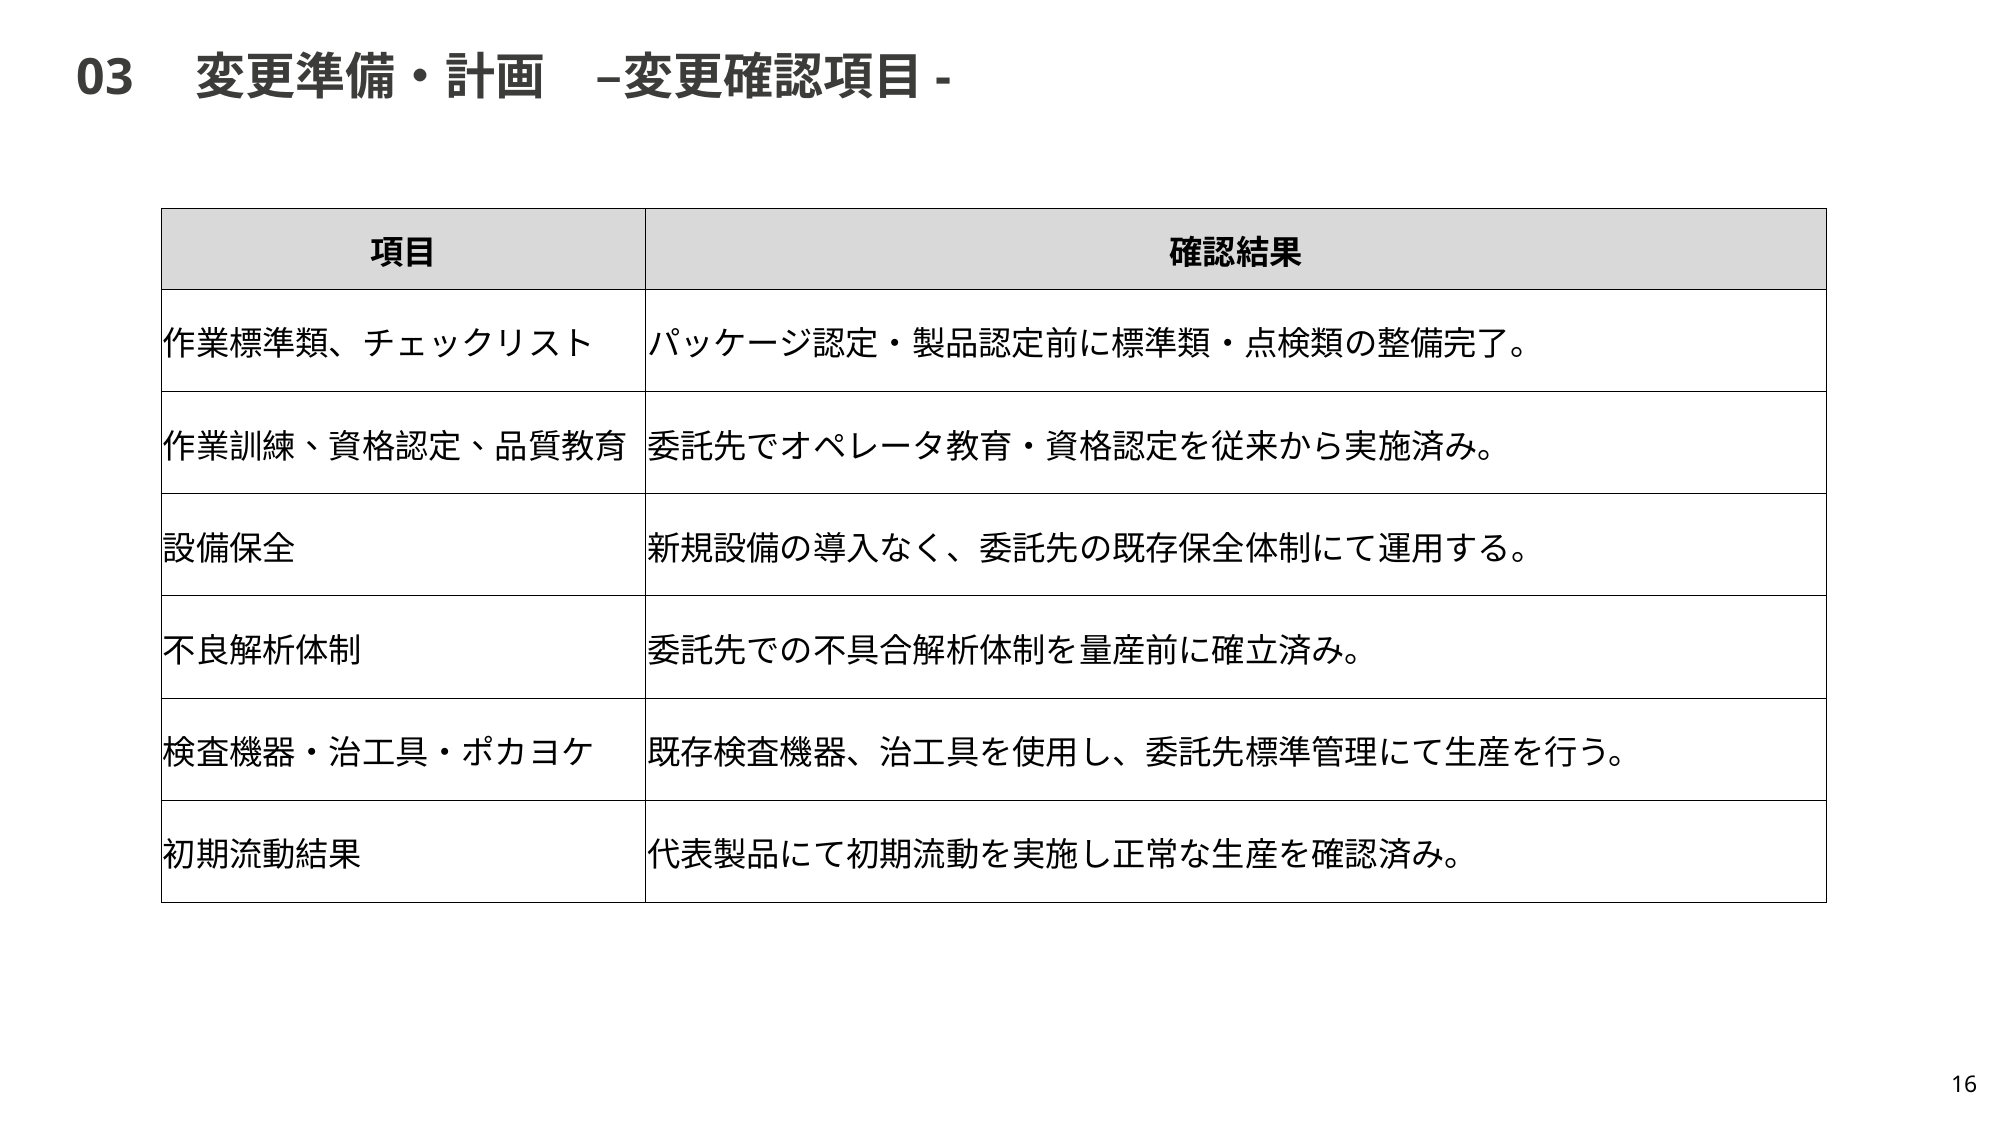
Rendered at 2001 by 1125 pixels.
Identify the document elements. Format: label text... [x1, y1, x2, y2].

table_cell 既存検査機器、治工具を使用し、委託先標準管理にて生産を行う。 [646, 699, 1826, 800]
table_cell 代表製品にて初期流動を実施し正常な生産を確認済み。 [646, 801, 1826, 902]
table_header 項目 [162, 209, 645, 289]
table_cell 新規設備の導入なく、委託先の既存保全体制にて運用する。 [646, 494, 1826, 595]
table_cell パッケージ認定・製品認定前に標準類・点検類の整備完了。 [646, 290, 1826, 391]
table_header 確認結果 [646, 209, 1826, 289]
table_cell 設備保全 [162, 494, 645, 595]
table_cell 作業訓練、資格認定、品質教育 [162, 392, 645, 493]
table_cell 不良解析体制 [162, 596, 645, 698]
table_cell 作業標準類、チェックリスト [162, 290, 645, 391]
table_cell 検査機器・治工具・ポカヨケ [162, 699, 645, 800]
title 03 変更準備・計画 –変更確認項目- [0, 0, 1877, 123]
table_cell 委託先での不具合解析体制を量産前に確立済み。 [646, 596, 1826, 698]
table_cell 初期流動結果 [162, 801, 645, 902]
table_cell 委託先でオペレータ教育・資格認定を従来から実施済み。 [646, 392, 1826, 493]
